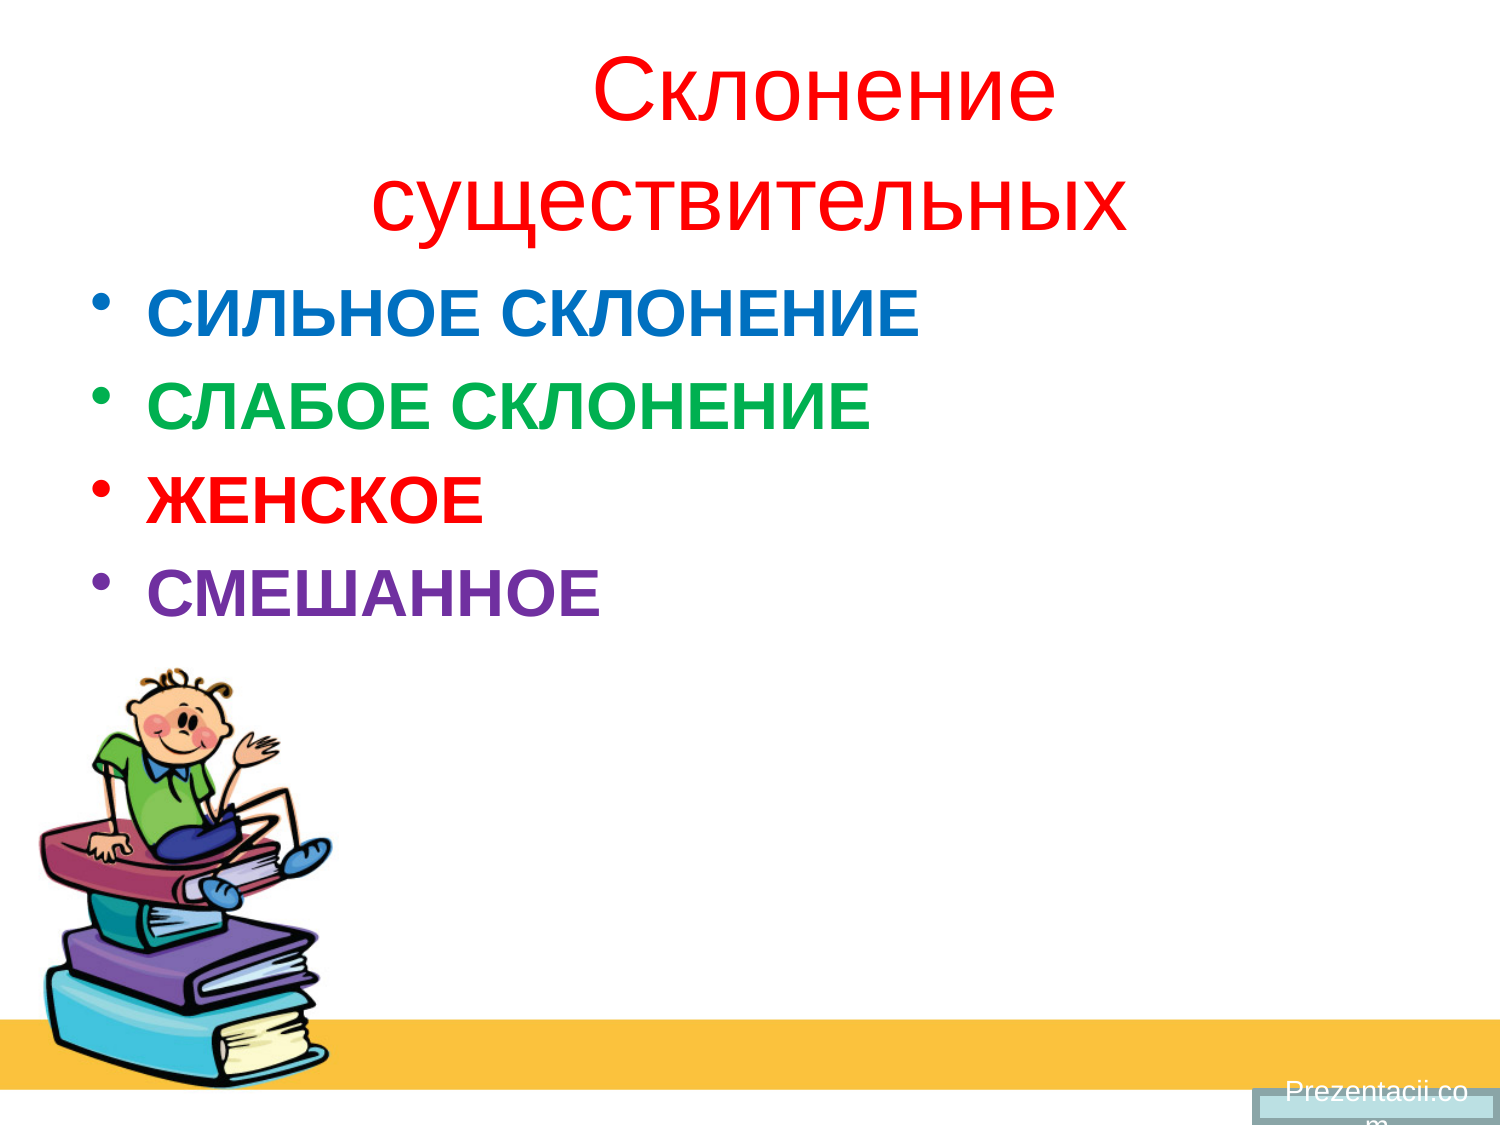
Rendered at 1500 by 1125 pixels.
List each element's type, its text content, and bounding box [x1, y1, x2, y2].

list CИЛЬНОЕ СКЛОНЕНИЕ СЛАБОЕ СКЛОНЕНИЕ ЖЕНСКОЕ СМЕШАННОЕ [74, 262, 1426, 1006]
picture [0, 0, 1500, 1125]
text_box Prezentacii.com [1252, 1088, 1500, 1125]
title Склонение существительных [74, 44, 1426, 233]
